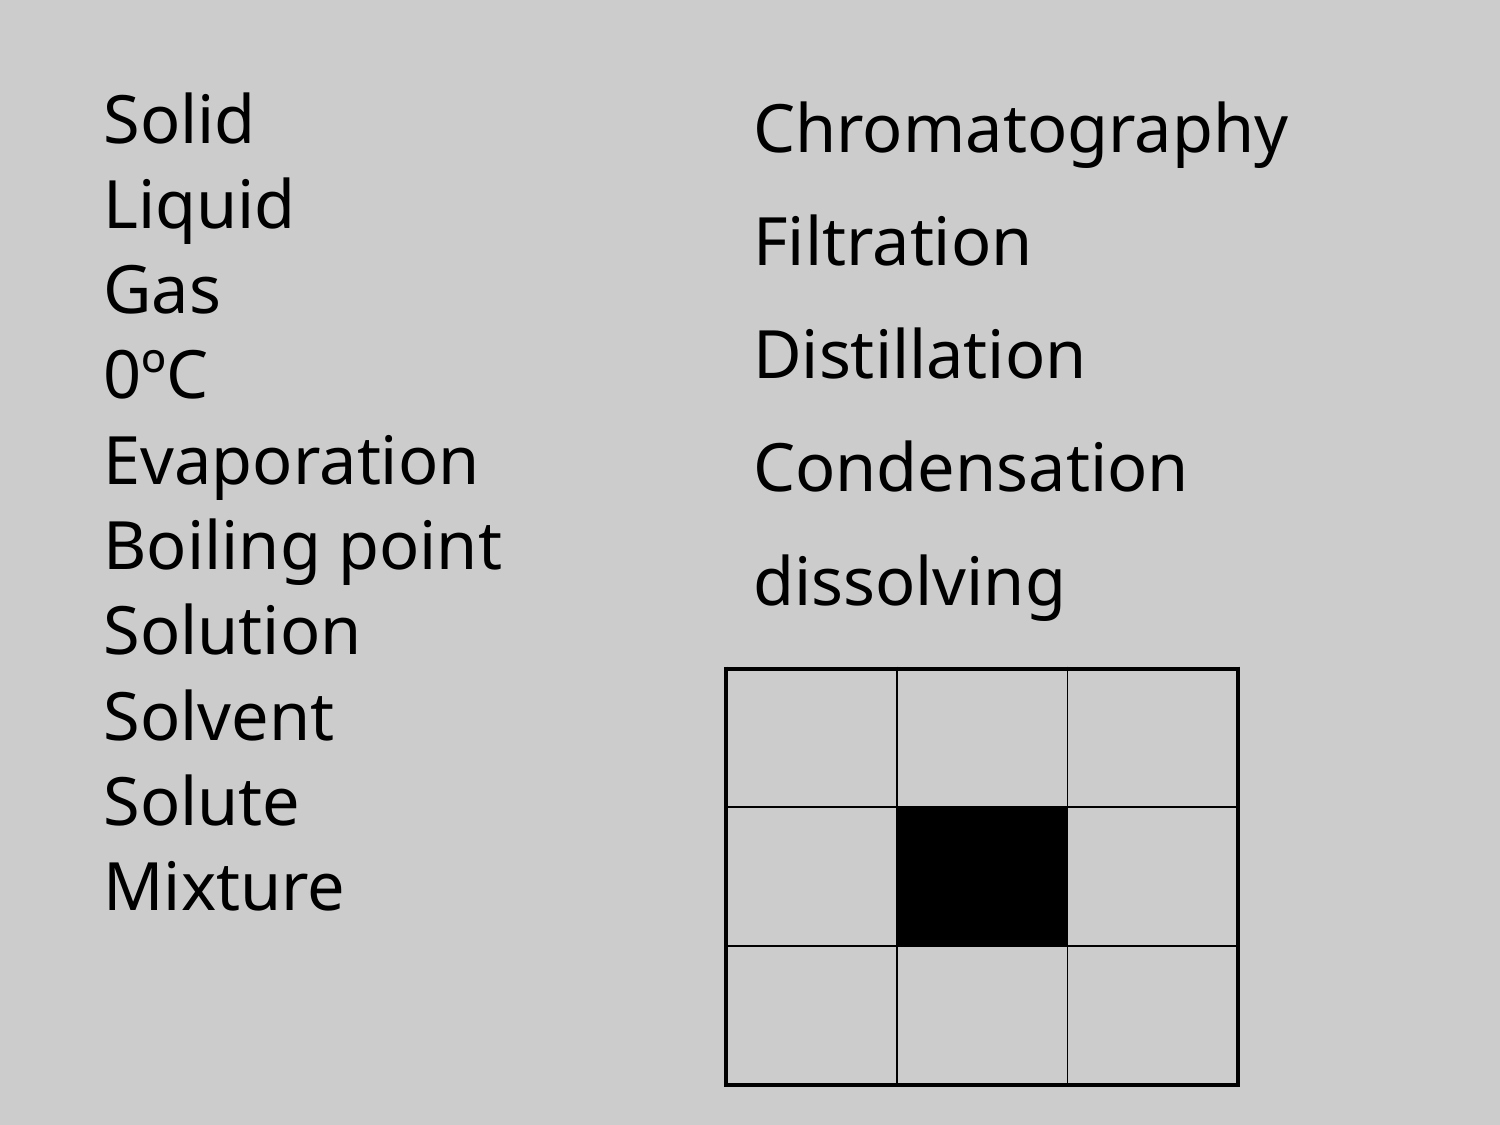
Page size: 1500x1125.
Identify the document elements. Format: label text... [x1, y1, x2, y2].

table_cell [898, 947, 1067, 1083]
table_header [1068, 671, 1236, 806]
table_cell [1068, 947, 1236, 1083]
table_header [898, 671, 1067, 806]
table_cell [728, 947, 896, 1083]
table_cell [898, 808, 1067, 945]
table_cell [728, 808, 896, 945]
table_cell [1068, 808, 1236, 945]
table_header [728, 671, 896, 806]
list Solid Liquid Gas 0ºC Evaporation Boiling point Solution Solvent Solute Mixture [88, 77, 704, 1012]
text_box Chromatography Filtration Distillation Condensation dissolving [738, 78, 1447, 626]
